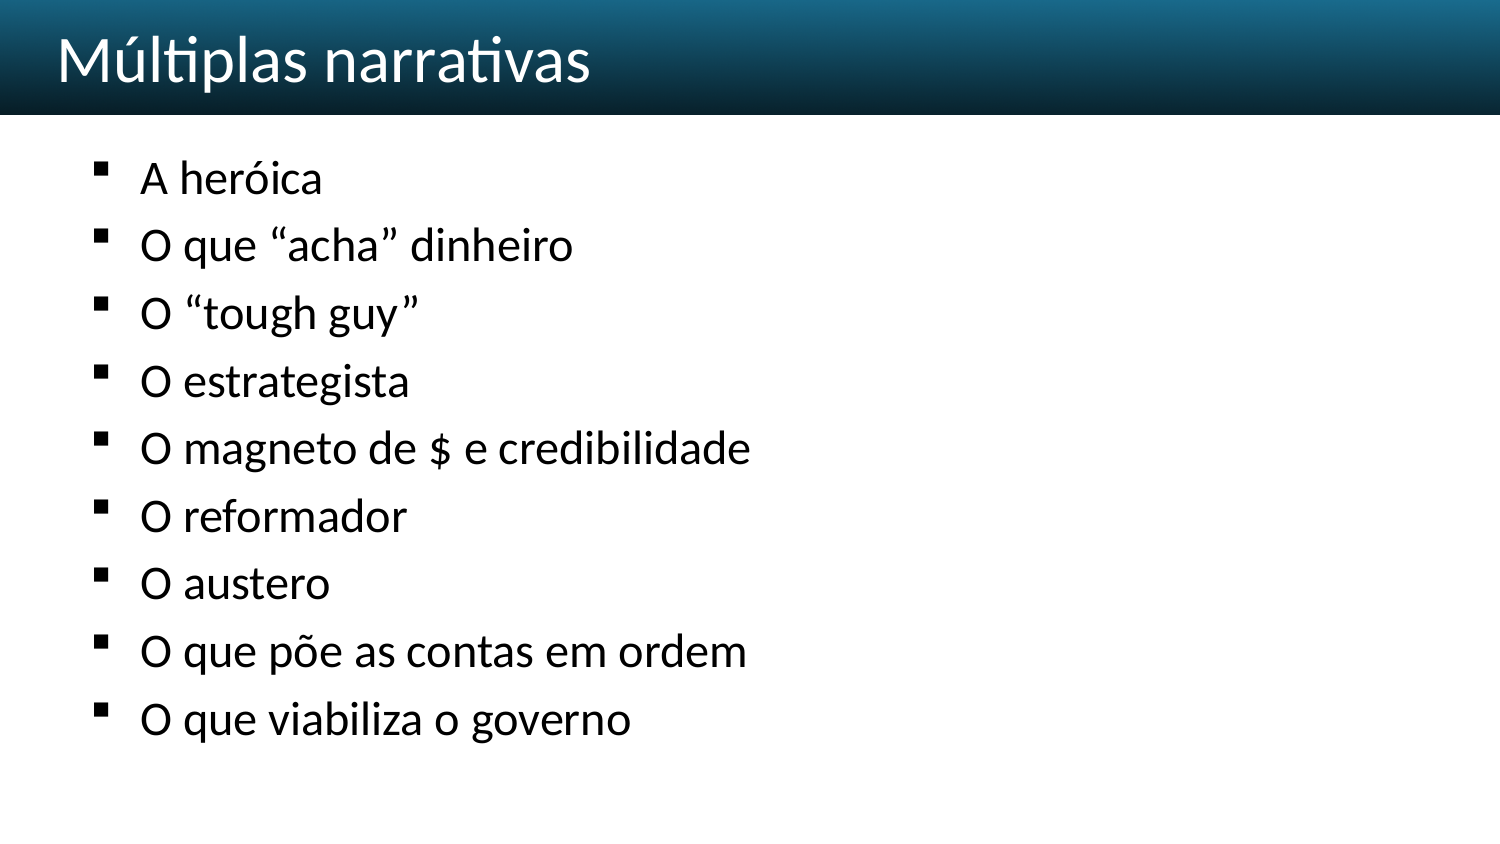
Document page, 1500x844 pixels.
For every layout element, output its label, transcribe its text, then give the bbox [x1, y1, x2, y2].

title Múltiplas narrativas [41, 20, 1471, 92]
list A heróica O que “acha” dinheiro O “tough guy” O estrategista O magneto de $ e credibilidade O reformador O austero O que põe as contas em ordem O que viabiliza o governo [75, 138, 1425, 754]
picture [0, 0, 1500, 115]
